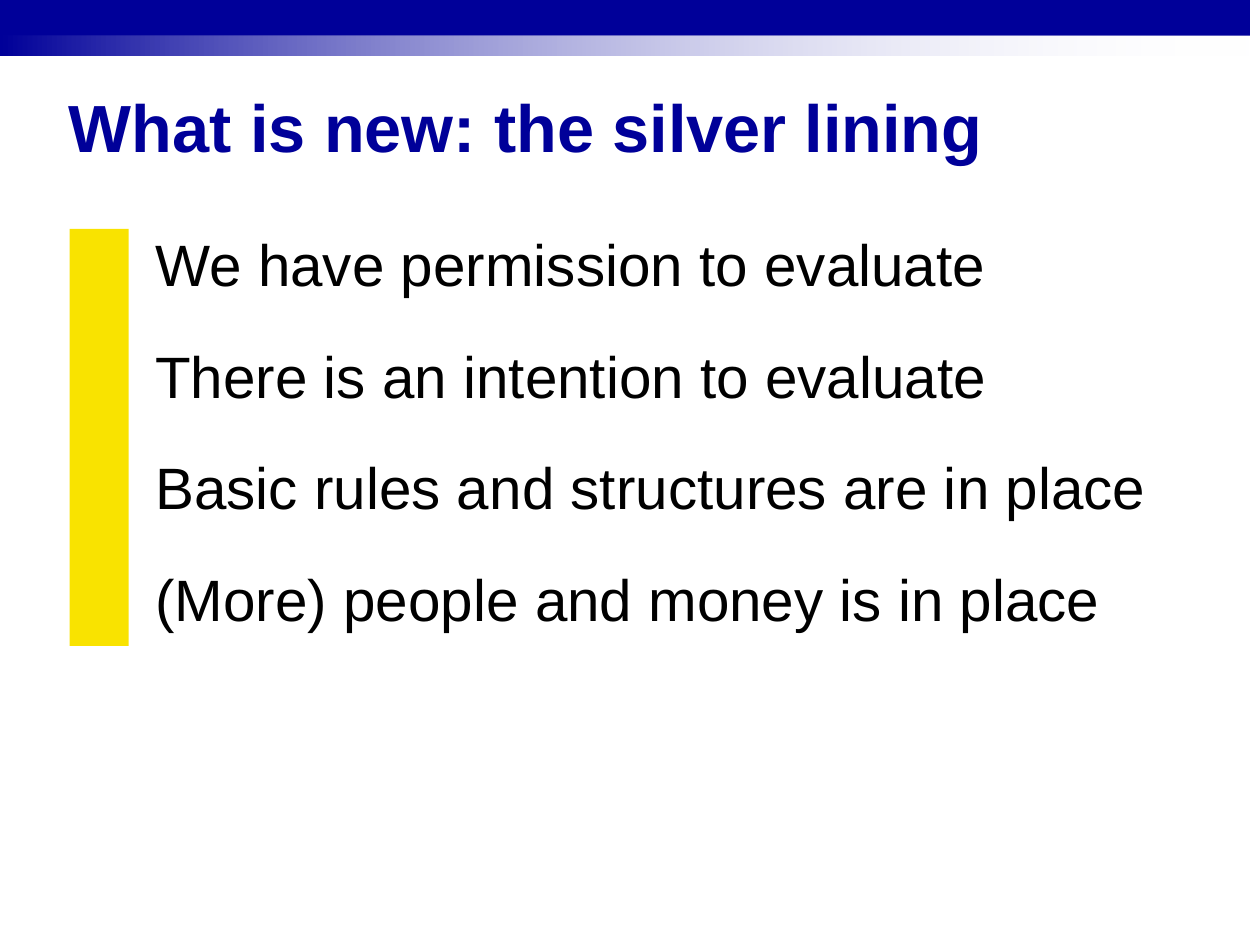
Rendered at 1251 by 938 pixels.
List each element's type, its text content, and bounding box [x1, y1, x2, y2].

list We have permission to evaluate There is an intention to evaluate Basic rules and structures are in place (More) people and money is in place [140, 220, 1188, 849]
title What is new: the silver lining [54, 78, 1188, 148]
text_box [68, 227, 131, 648]
